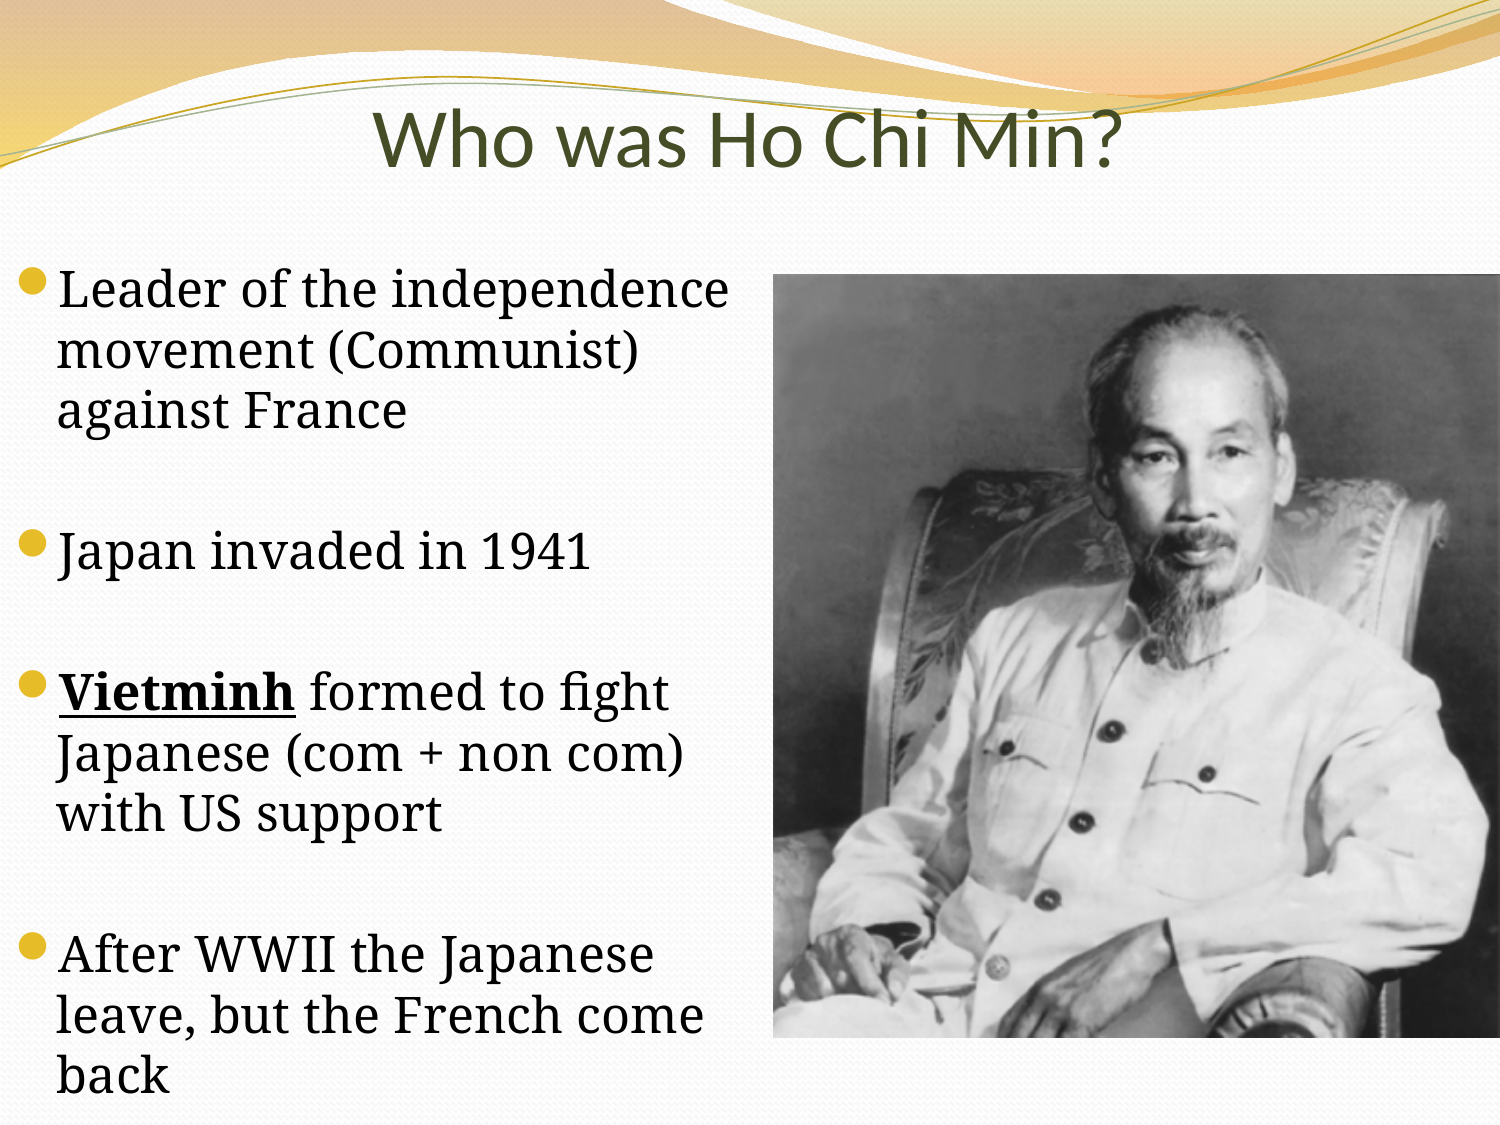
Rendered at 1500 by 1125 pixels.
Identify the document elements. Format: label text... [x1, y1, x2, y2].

list Leader of the independence movement (Communist) against France Japan invaded in 1941 Vietminh formed to fight Japanese (com + non com) with US support After WWII the Japanese leave, but the French come back [0, 249, 775, 1125]
picture [773, 274, 1500, 1038]
title Who was Ho Chi Min? [75, 75, 1425, 185]
